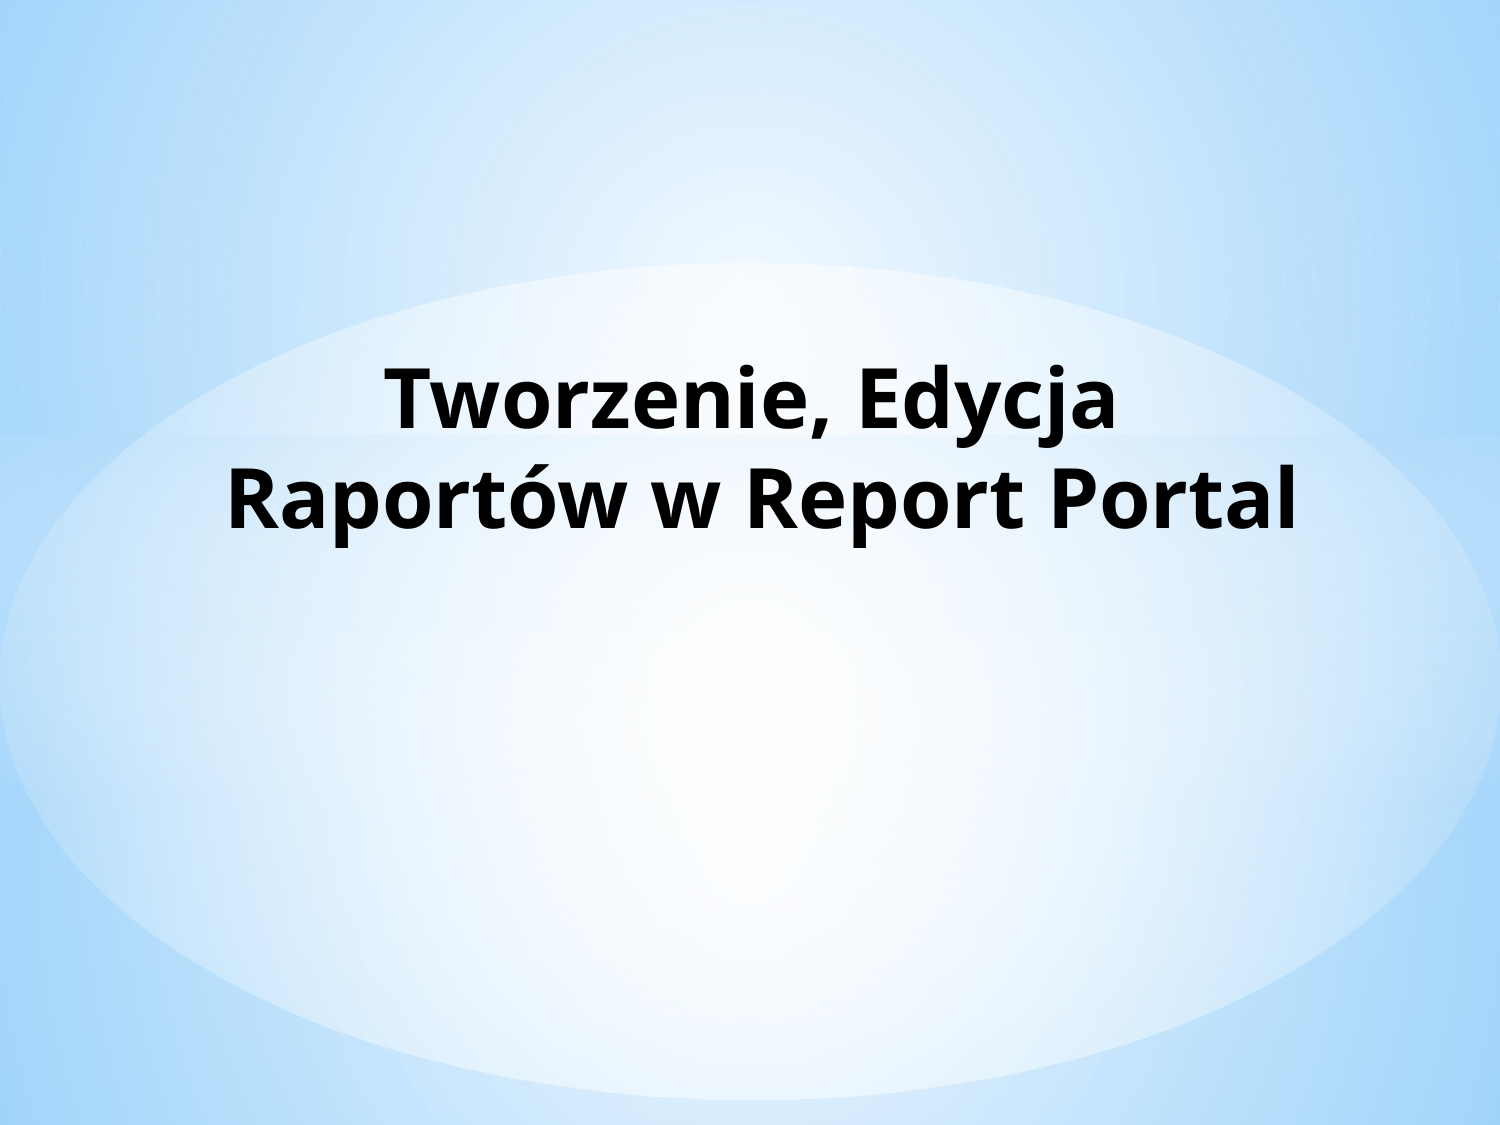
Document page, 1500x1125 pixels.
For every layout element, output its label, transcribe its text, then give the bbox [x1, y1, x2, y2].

title Tworzenie, Edycja Raportów w Report Portal [159, 338, 1337, 633]
